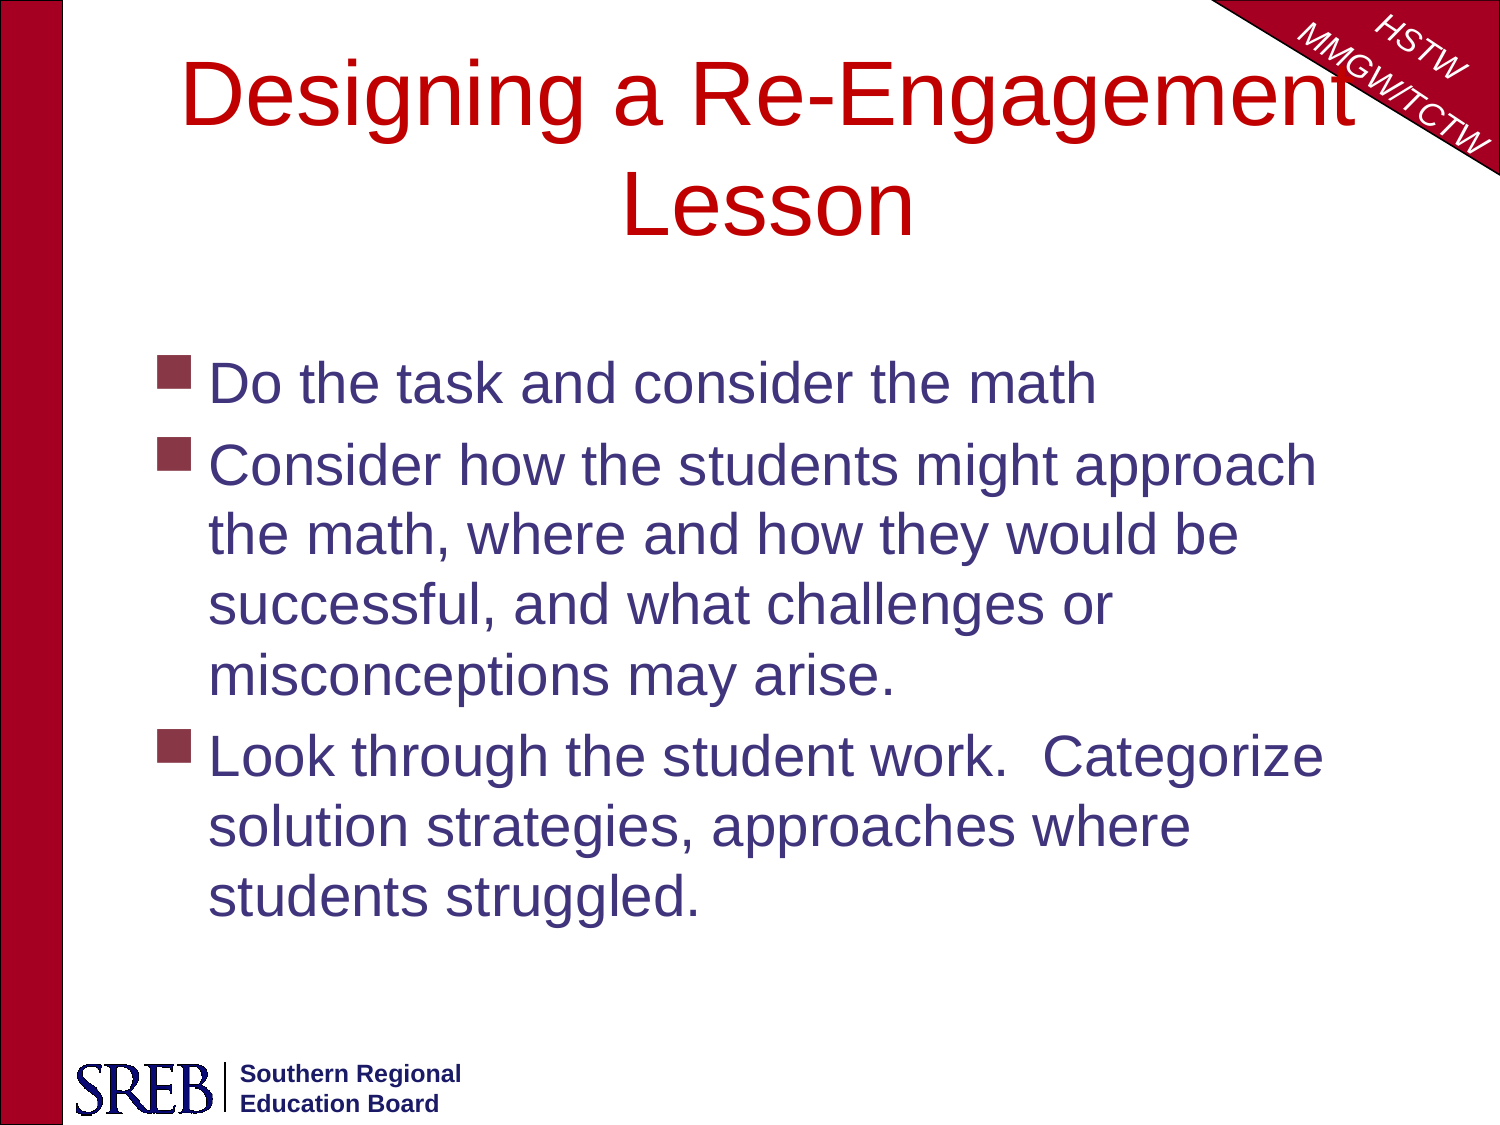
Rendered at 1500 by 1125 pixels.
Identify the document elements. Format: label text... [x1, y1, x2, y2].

list Do the task and consider the math Consider how the students might approach the math, where and how they would be successful, and what challenges or misconceptions may arise. Look through the student work. Categorize solution strategies, approaches where students struggled. [137, 337, 1401, 1063]
title Designing a Re-Engagement Lesson [137, 74, 1401, 213]
